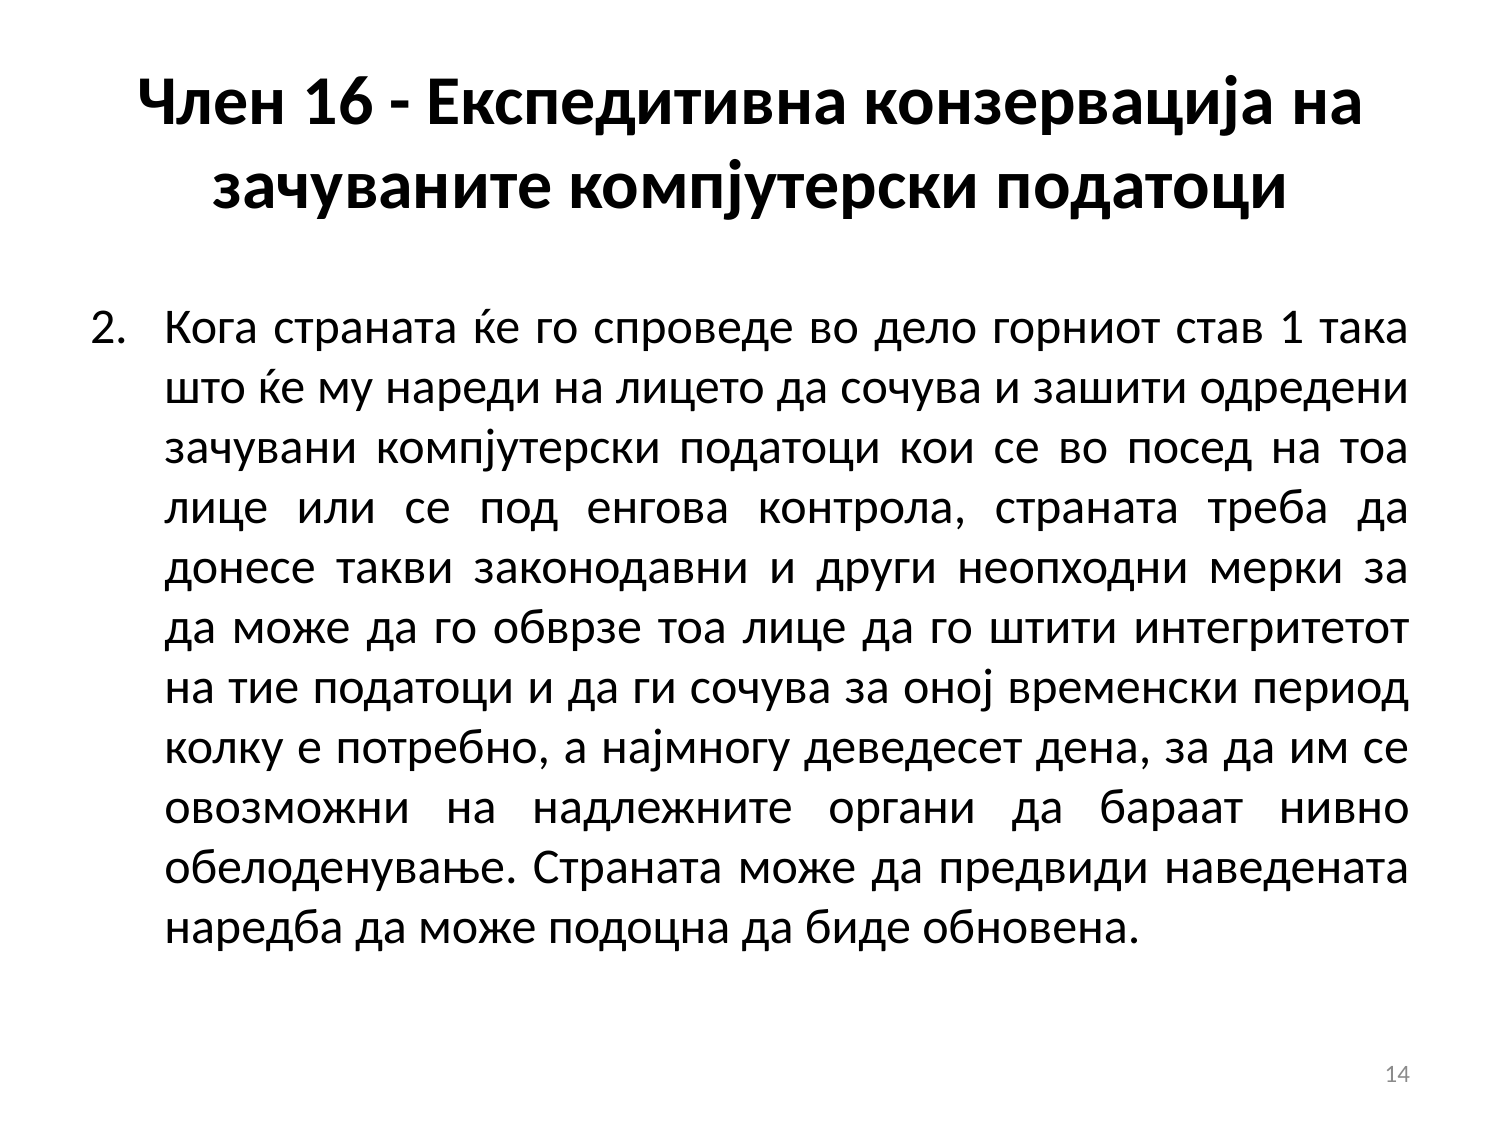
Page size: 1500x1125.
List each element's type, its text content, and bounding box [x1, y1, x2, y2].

list Кога страната ќе го спроведе во дело горниот став 1 така што ќе му нареди на лицето да сочува и зашити одредени зачувани компјутерски податоци кои се во посед на тоа лице или се под енгова контрола, страната треба да донесе такви законодавни и други неопходни мерки за да може да го обврзе тоа лице да го штити интегритетот на тие податоци и да ги сочува за оној временски период колку е потребно, а најмногу деведесет дена, за да им се овозможни на надлежните органи да бараат нивно обелоденување. Страната може да предвиди наведената наредба да може подоцна да биде обновена. [74, 286, 1426, 1030]
title Член 16 - Експедитивна конзервација на зачуваните компјутерски податоци [76, 44, 1426, 232]
slide_number 14 [1074, 1042, 1425, 1103]
